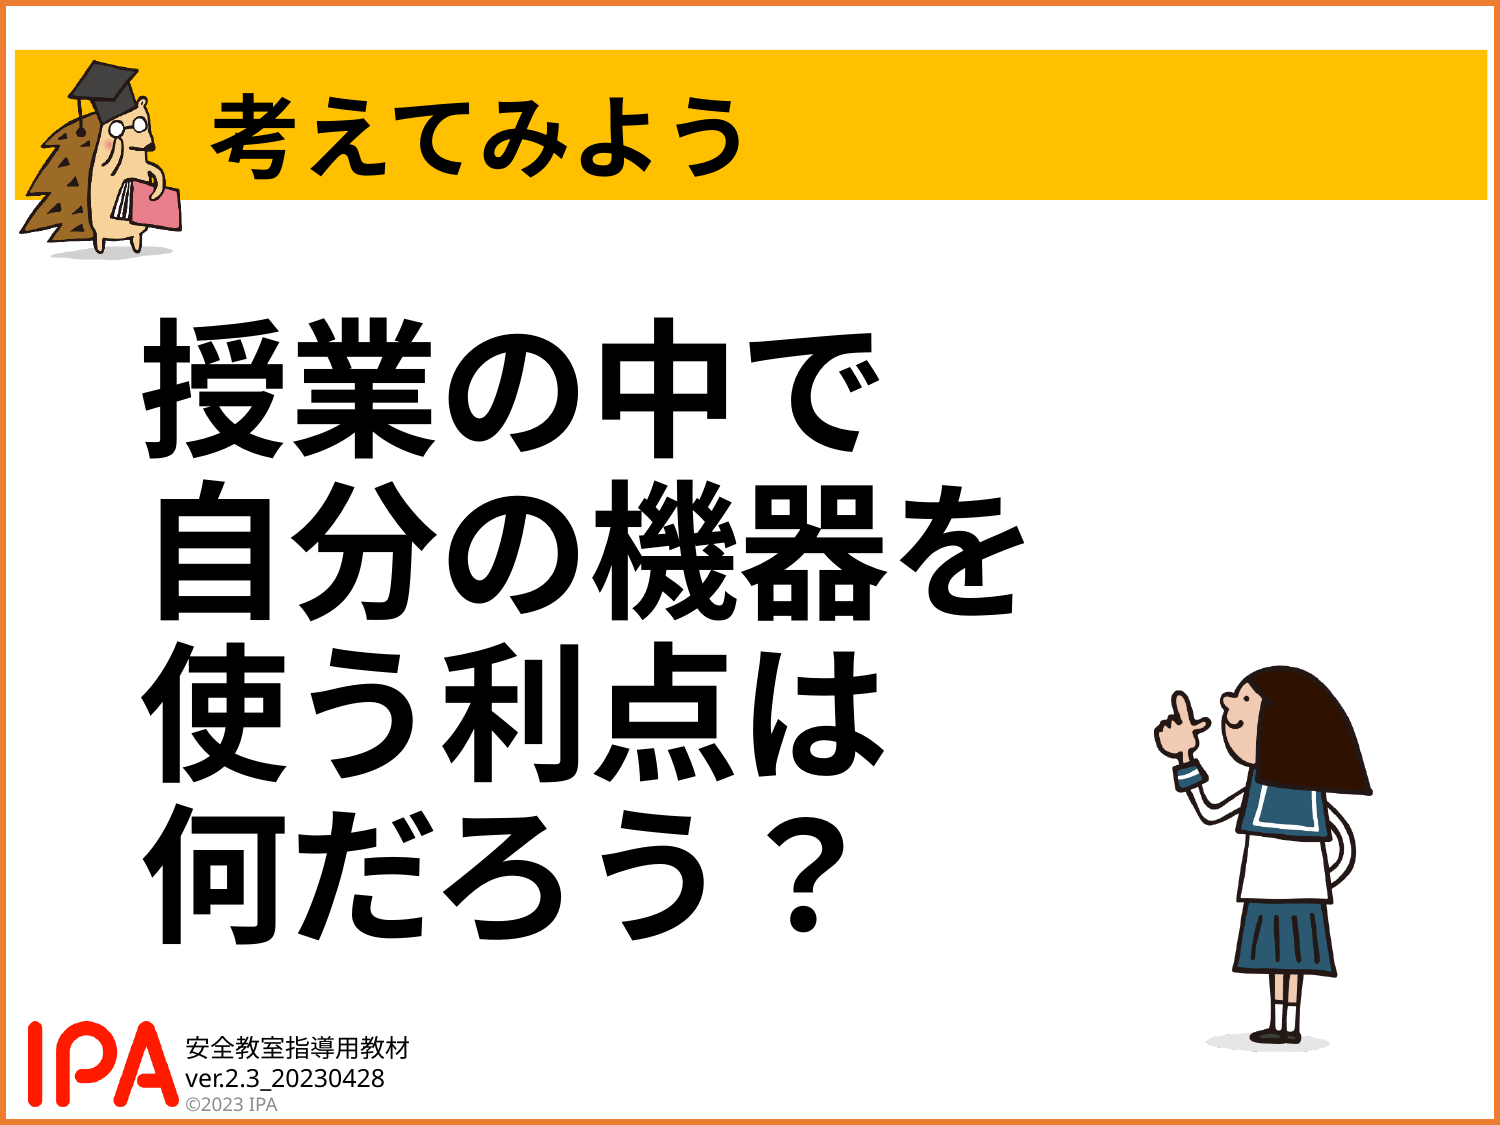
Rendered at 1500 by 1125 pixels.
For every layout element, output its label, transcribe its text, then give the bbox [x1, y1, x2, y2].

title 考えてみよう [194, 84, 1500, 200]
picture [19, 60, 182, 260]
list 授業の中で 自分の機器を 使う利点は 何だろう？ [124, 308, 1418, 1022]
picture [1154, 665, 1373, 1052]
picture [28, 1021, 179, 1107]
